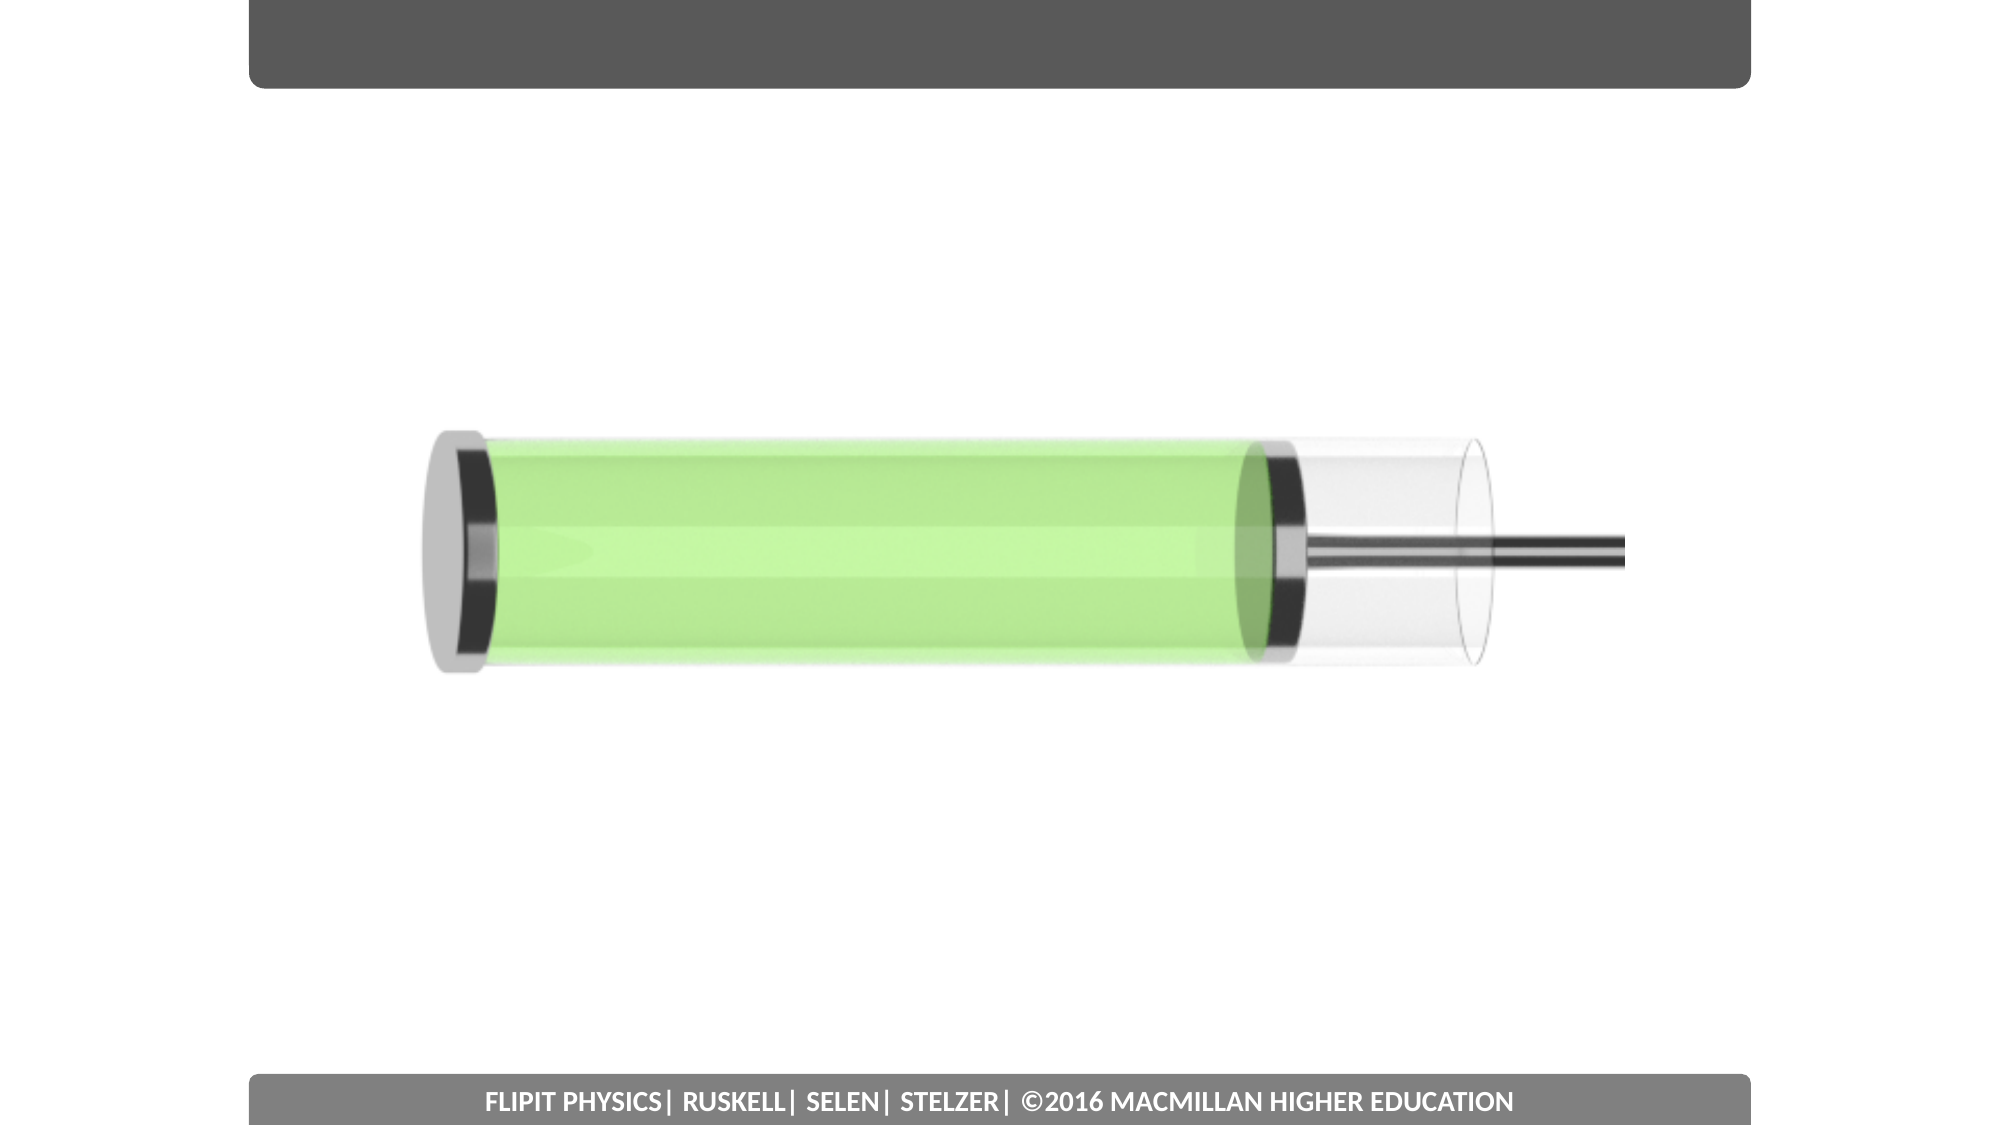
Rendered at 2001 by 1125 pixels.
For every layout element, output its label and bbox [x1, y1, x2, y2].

text_box [249, 1074, 1750, 1125]
text_box [248, 0, 1752, 89]
picture [374, 333, 1625, 792]
